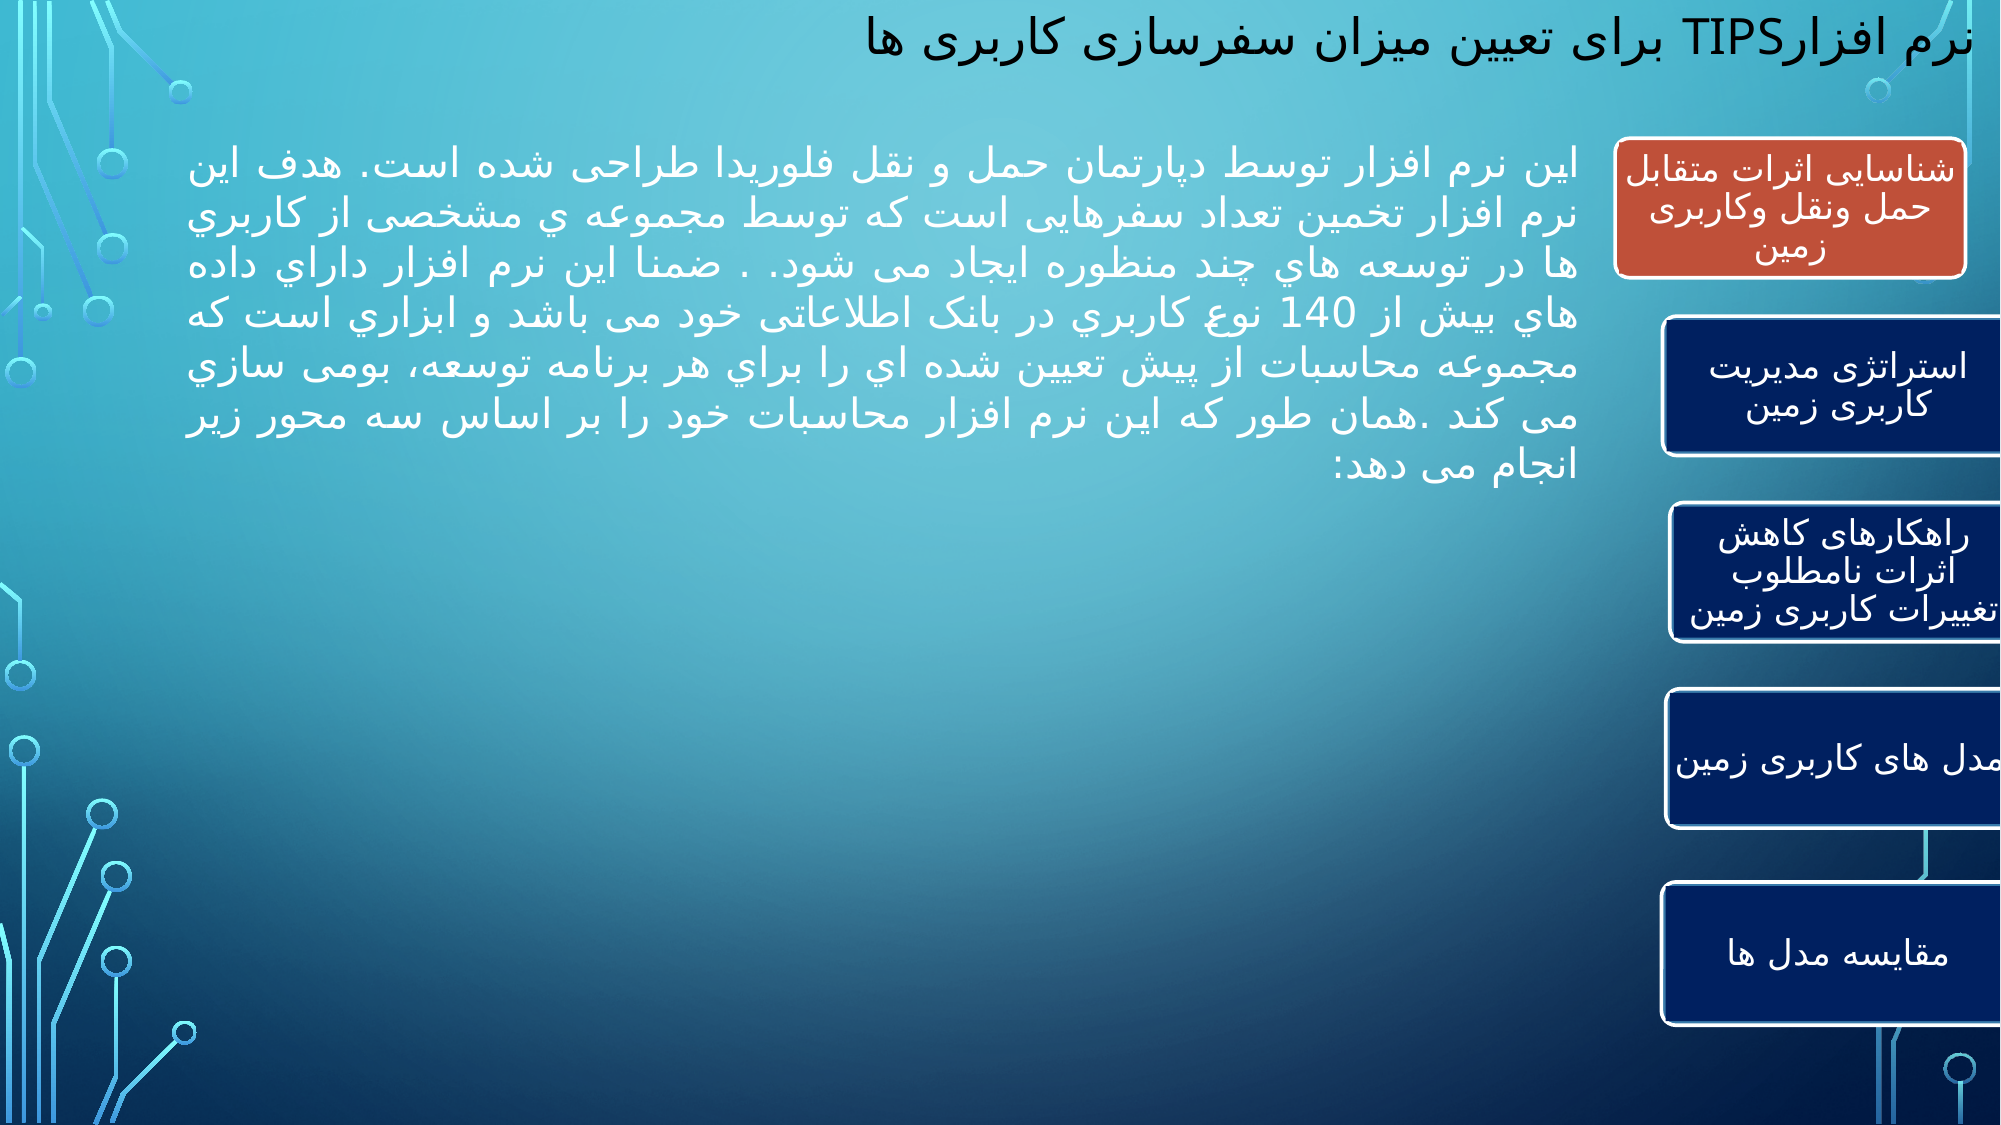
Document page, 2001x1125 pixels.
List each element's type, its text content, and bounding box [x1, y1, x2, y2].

text_box این نرم افزار توسط دپارتمان حمل و نقل فلوریدا طراحی شده است. هدف این نرم افزار تخمین تعداد سفرهایی است که توسط مجموعه ي مشخصی از کاربري ها در توسعه هاي چند منظوره ایجاد می شود. . ضمنا این نرم افزار داراي داده هاي بیش از 140 نوع کاربري در بانک اطلاعاتی خود می باشد و ابزاري است که مجموعه محاسبات از پیش تعیین شده اي را براي هر برنامه توسعه، بومی سازي می کند .همان طور که این نرم افزار محاسبات خود را بر اساس سه محور زیر انجام می دهد: [170, 128, 1595, 494]
text_box نرم افزارTIPS برای تعیین میزان سفرسازی کاربری ها [849, 0, 1992, 73]
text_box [1661, 881, 2000, 1026]
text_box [1662, 315, 2000, 456]
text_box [1665, 688, 2000, 829]
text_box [1614, 138, 1966, 278]
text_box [1669, 502, 2000, 643]
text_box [324, 462, 1441, 1030]
